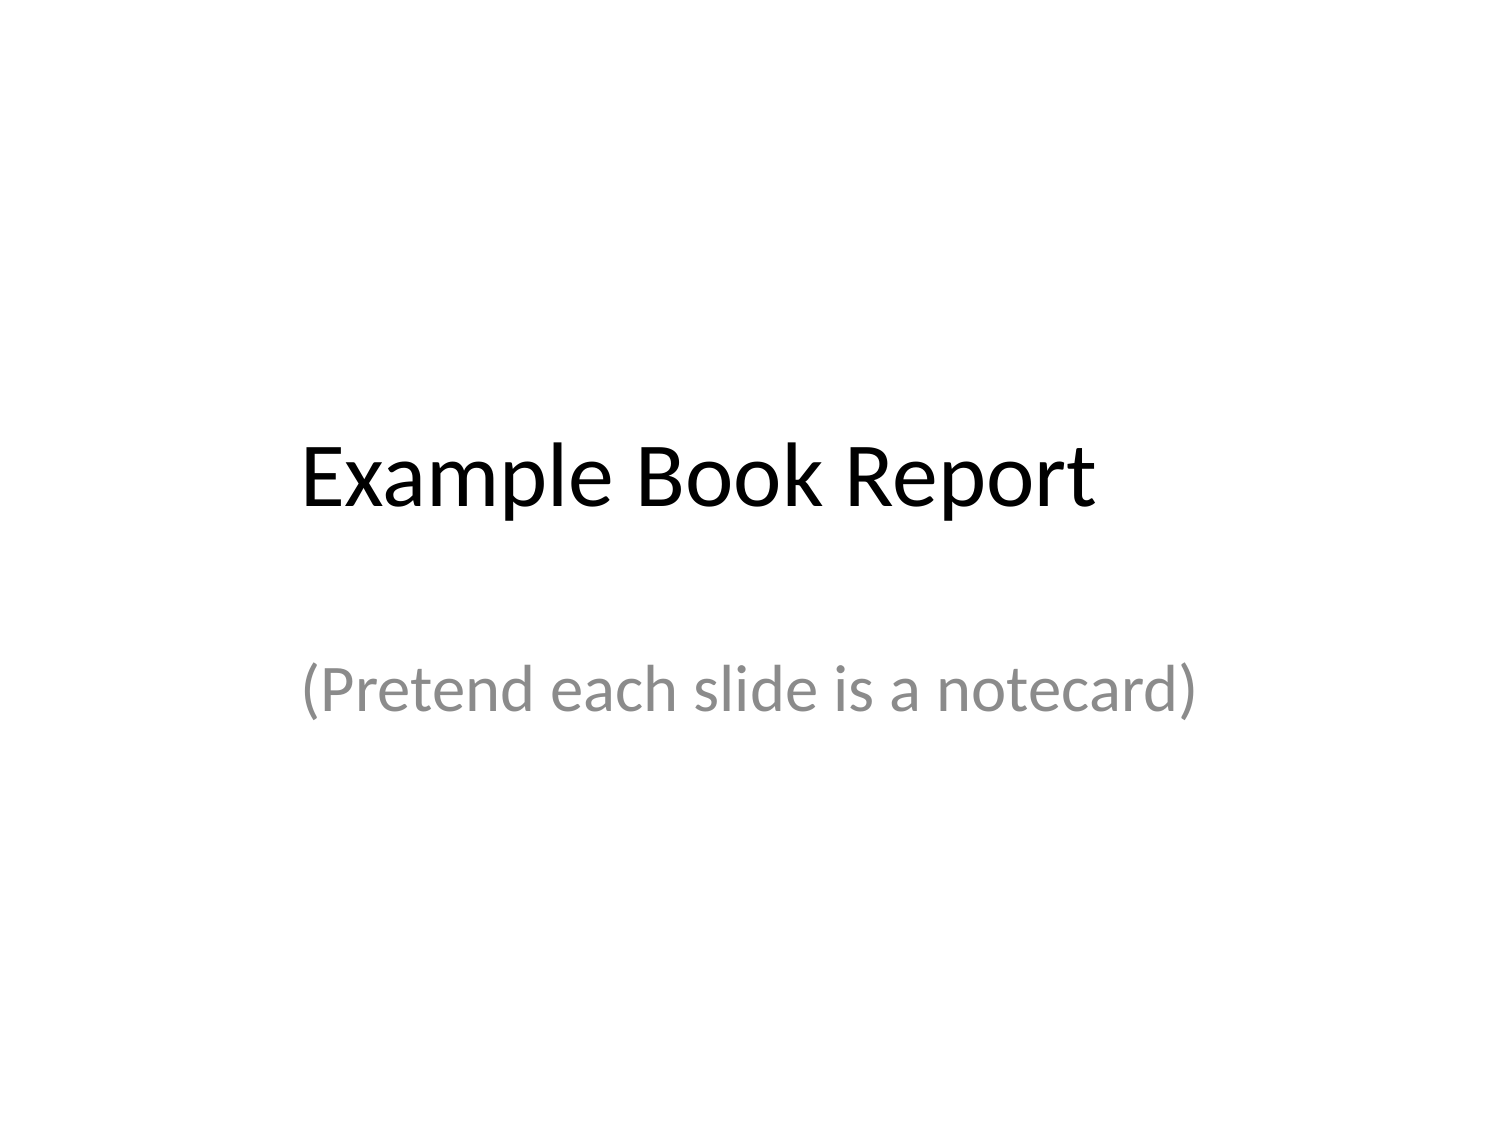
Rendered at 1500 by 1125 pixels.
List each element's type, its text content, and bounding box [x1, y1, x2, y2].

subtitle (Pretend each slide is a notecard) [225, 637, 1275, 925]
title Example Book Report [112, 349, 1388, 591]
